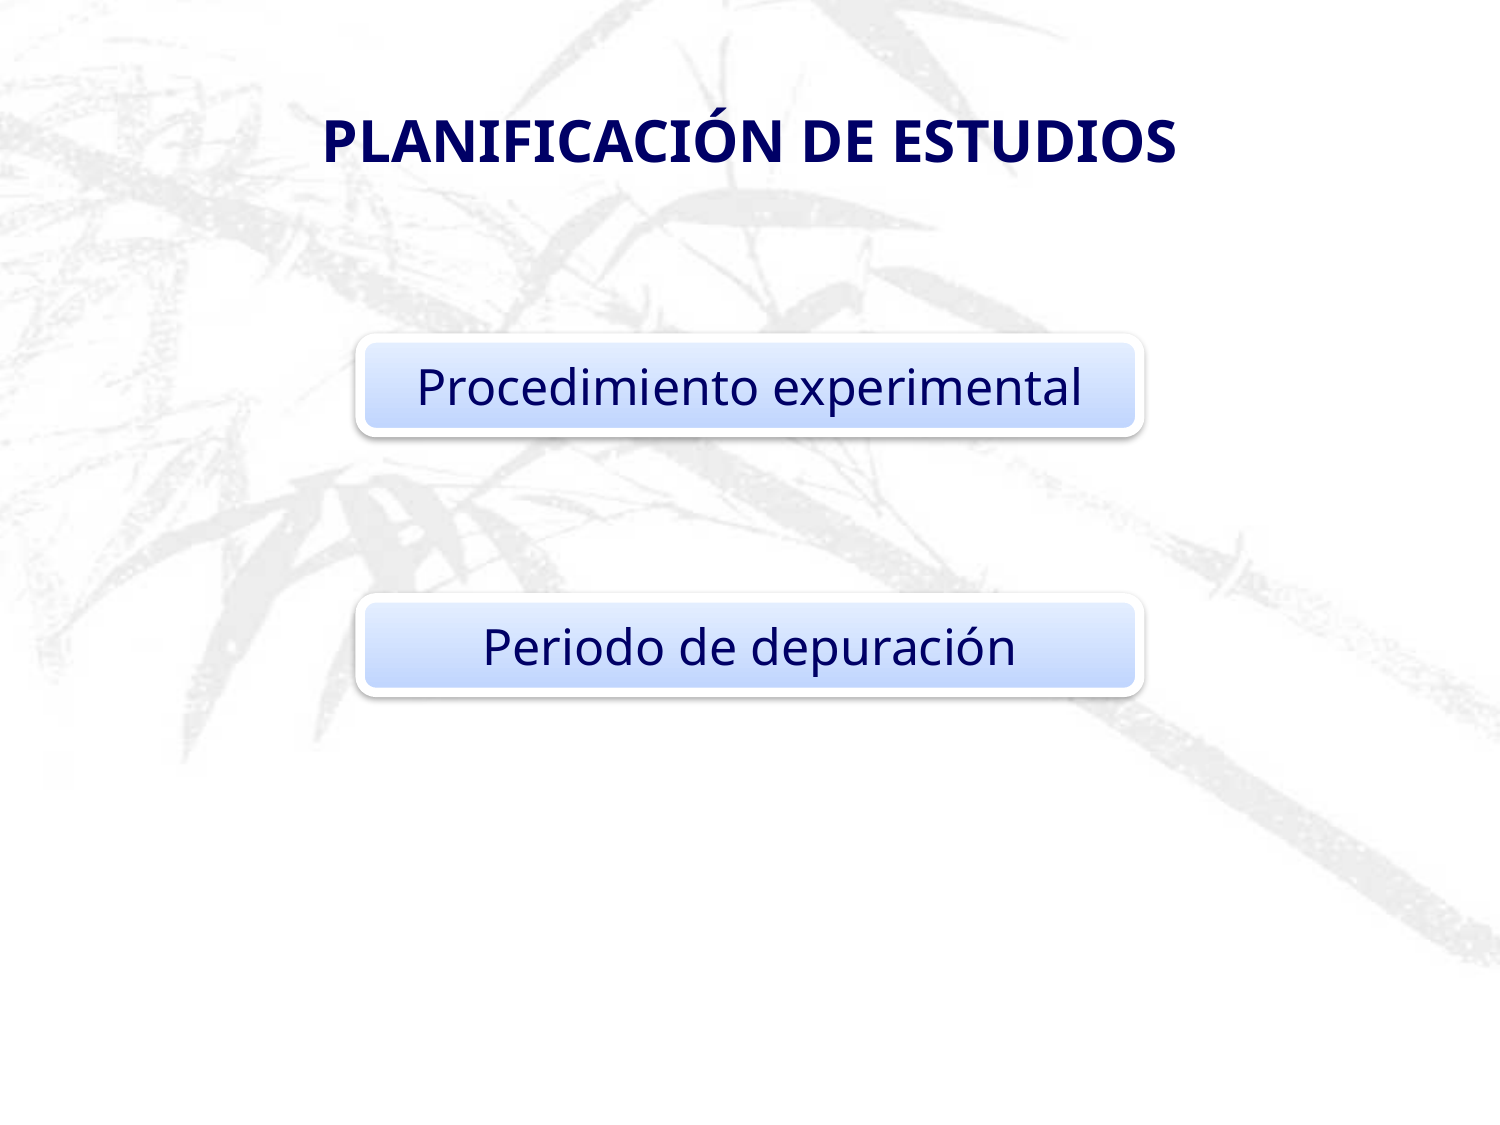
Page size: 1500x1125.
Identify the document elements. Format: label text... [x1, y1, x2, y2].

title PLANIFICACIÓN DE ESTUDIOS [75, 45, 1425, 233]
picture [0, 0, 1500, 1125]
text_box Procedimiento experimental [359, 337, 1141, 434]
text_box Periodo de depuración [359, 597, 1141, 694]
